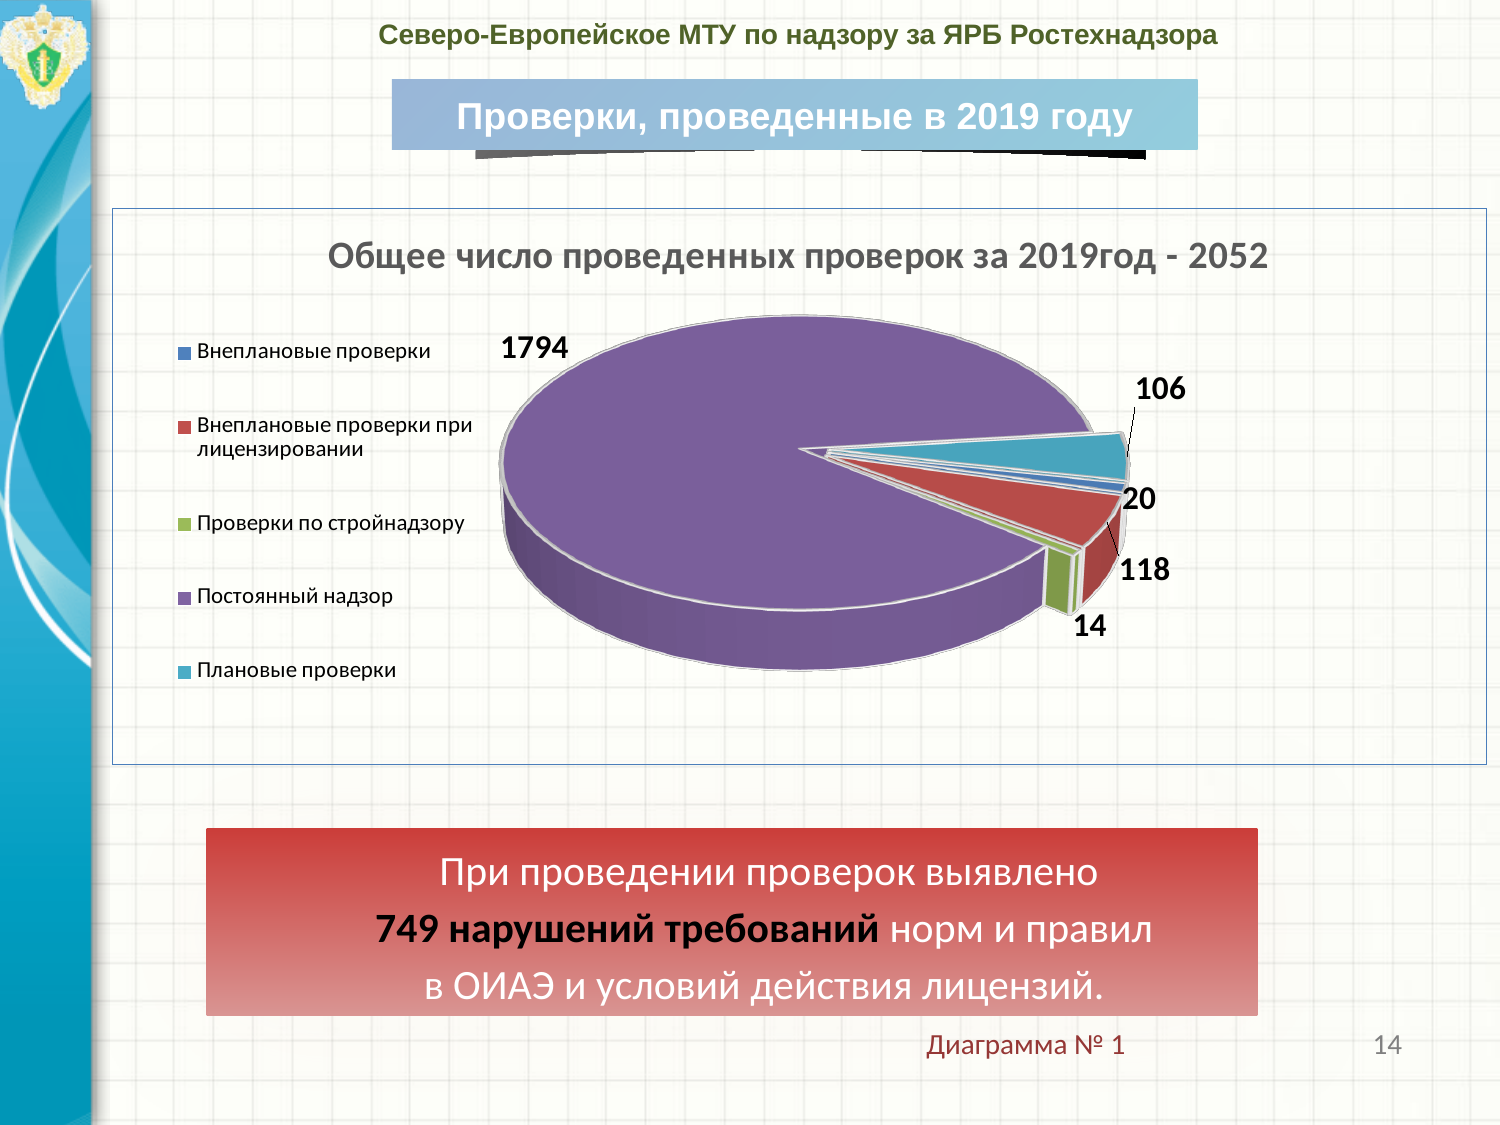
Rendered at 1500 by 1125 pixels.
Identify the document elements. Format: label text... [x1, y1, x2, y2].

text_box Северо-Европейское МТУ по надзору за ЯРБ Ростехнадзора [103, 13, 1500, 59]
text_box При проведении проверок выявлено 749 нарушений требований норм и правил в ОИАЭ и условий действия лицензий. [206, 828, 1258, 1016]
slide_number Диаграмма № 1 14 [911, 1035, 1425, 1086]
chart [111, 207, 1487, 765]
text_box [391, 79, 1198, 160]
picture [0, 0, 1500, 1125]
